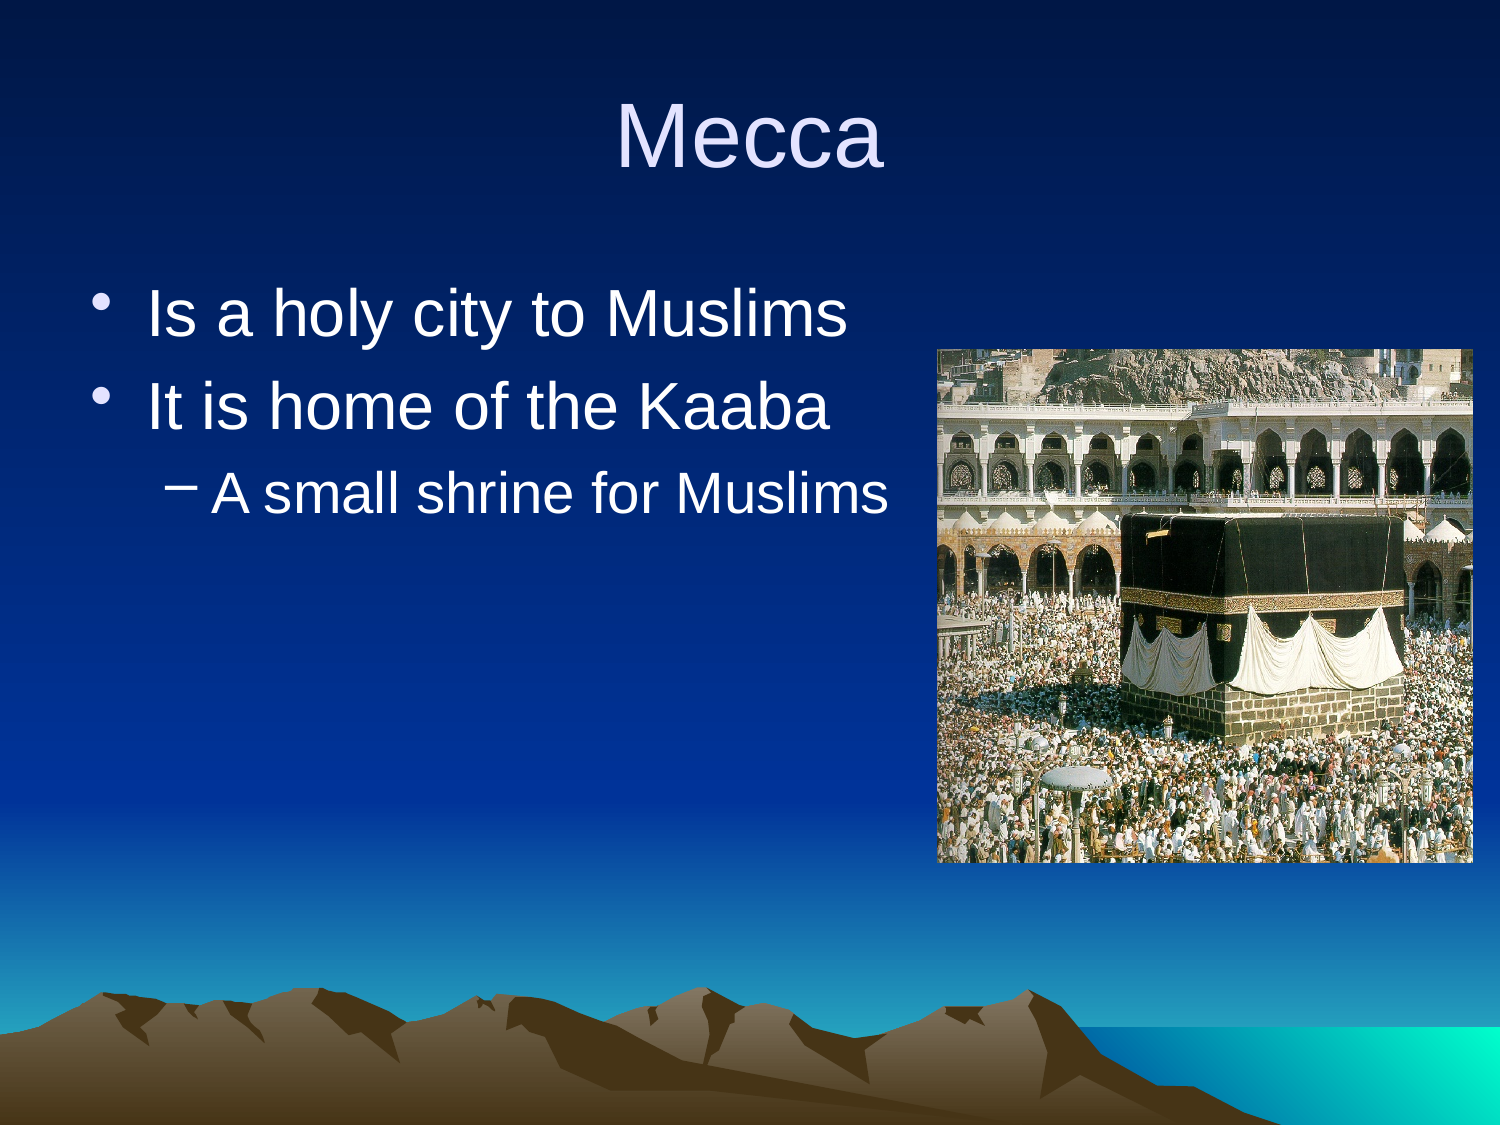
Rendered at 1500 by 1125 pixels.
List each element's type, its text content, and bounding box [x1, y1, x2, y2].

picture [937, 349, 1473, 864]
list Is a holy city to Muslims It is home of the Kaaba A small shrine for Muslims [74, 262, 1426, 1001]
title Mecca [74, 37, 1426, 226]
